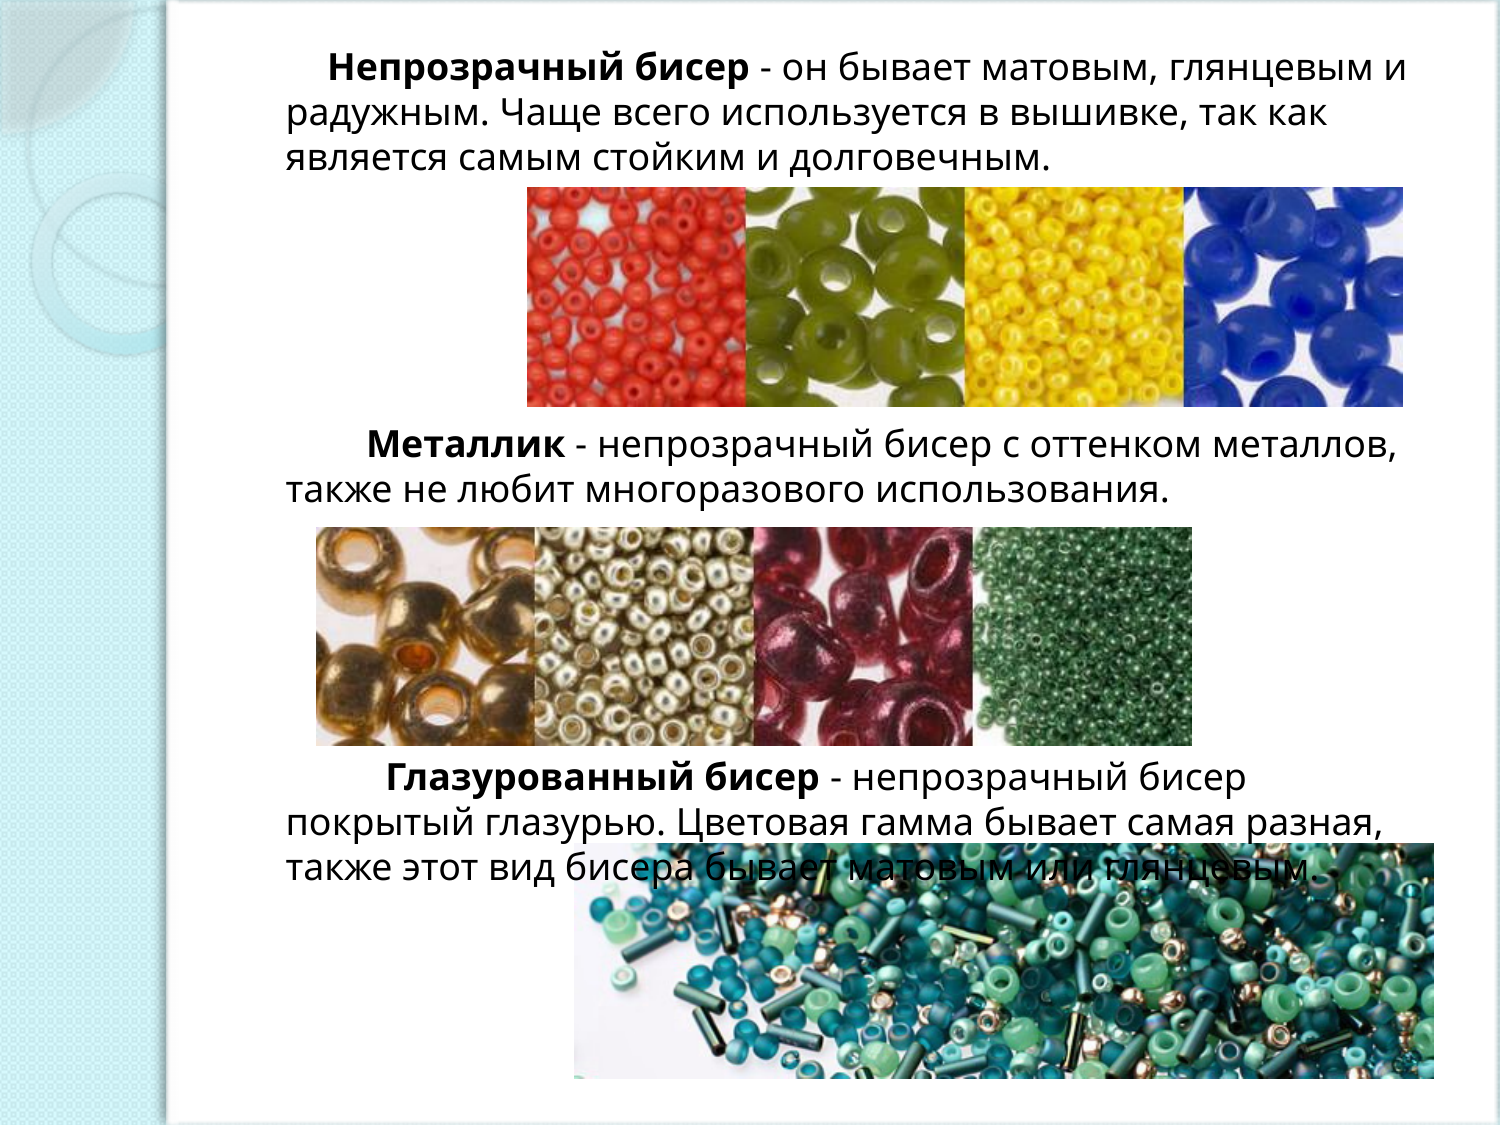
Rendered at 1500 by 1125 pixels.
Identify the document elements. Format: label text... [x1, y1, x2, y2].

picture [527, 187, 1403, 407]
picture [576, 845, 1433, 1078]
picture [316, 527, 1192, 746]
list Непрозрачный бисер - он бывает матовым, глянцевым и радужным. Чаще всего используется в вышивке, так как является самым стойким и долговечным. Металлик - непрозрачный бисер с оттенком металлов, также не любит многоразового использования. Глазурованный бисер - непрозрачный бисер покрытый глазурью. Цветовая гамма бывает самая разная, также этот вид бисера бывает матовым или глянцевым. [210, 35, 1441, 1079]
